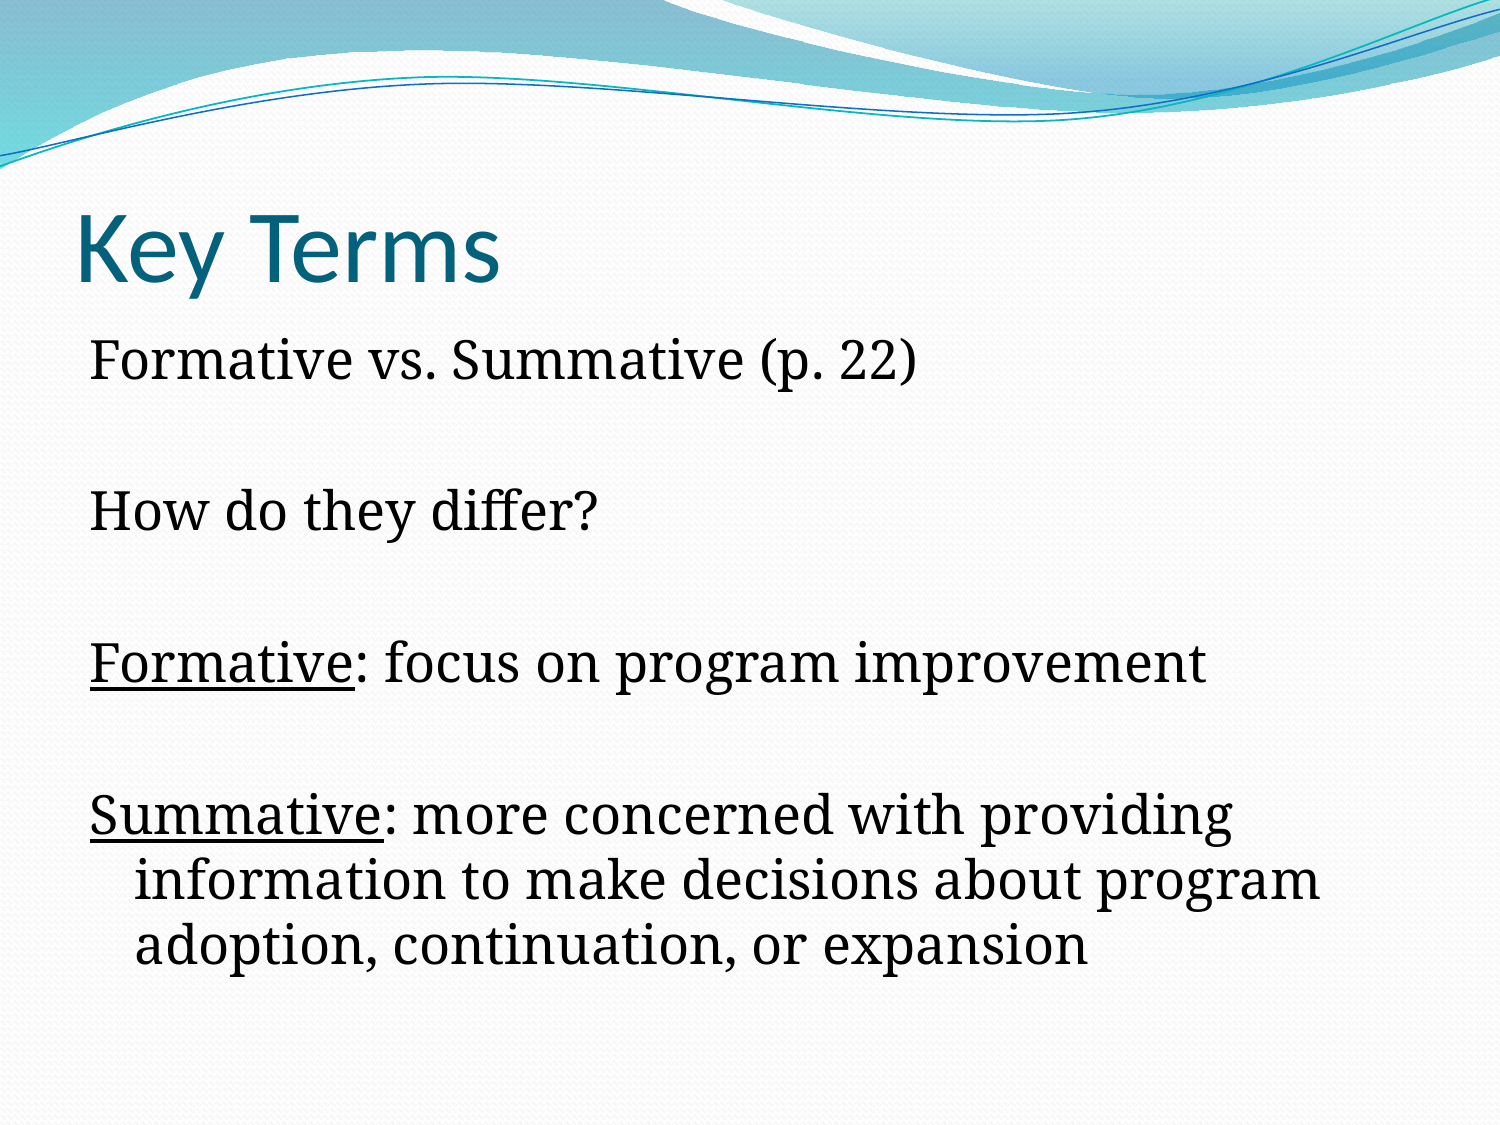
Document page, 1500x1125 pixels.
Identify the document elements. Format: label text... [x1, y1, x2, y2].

list Formative vs. Summative (p. 22) How do they differ? Formative: focus on program improvement Summative: more concerned with providing information to make decisions about program adoption, continuation, or expansion [75, 317, 1425, 1038]
title Key Terms [75, 115, 1425, 303]
